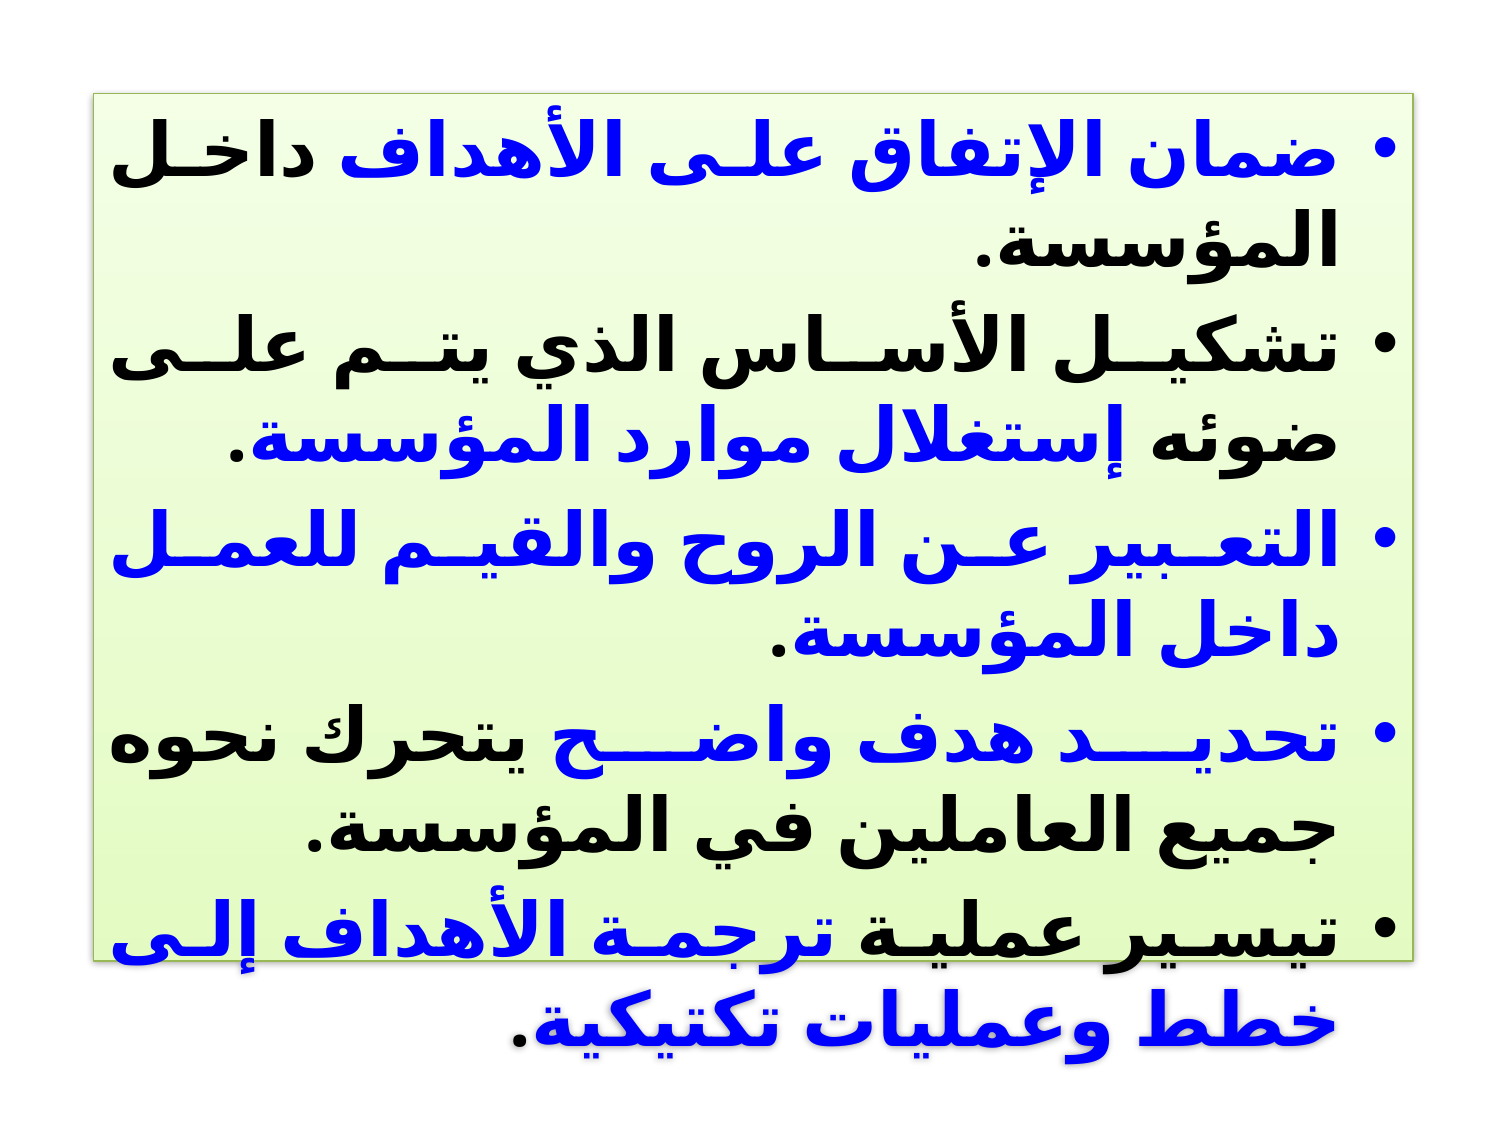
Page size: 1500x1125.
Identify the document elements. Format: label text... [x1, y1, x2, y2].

list ضمان الإتفاق على الأهداف داخل المؤسسة. تشكيل الأساس الذي يتم على ضوئه إستغلال موارد المؤسسة. التعبير عن الروح والقيم للعمل داخل المؤسسة. تحديد هدف واضح يتحرك نحوه جميع العاملين في المؤسسة. تيسير عملية ترجمة الأهداف إلى خطط وعمليات تكتيكية. [93, 93, 1414, 962]
